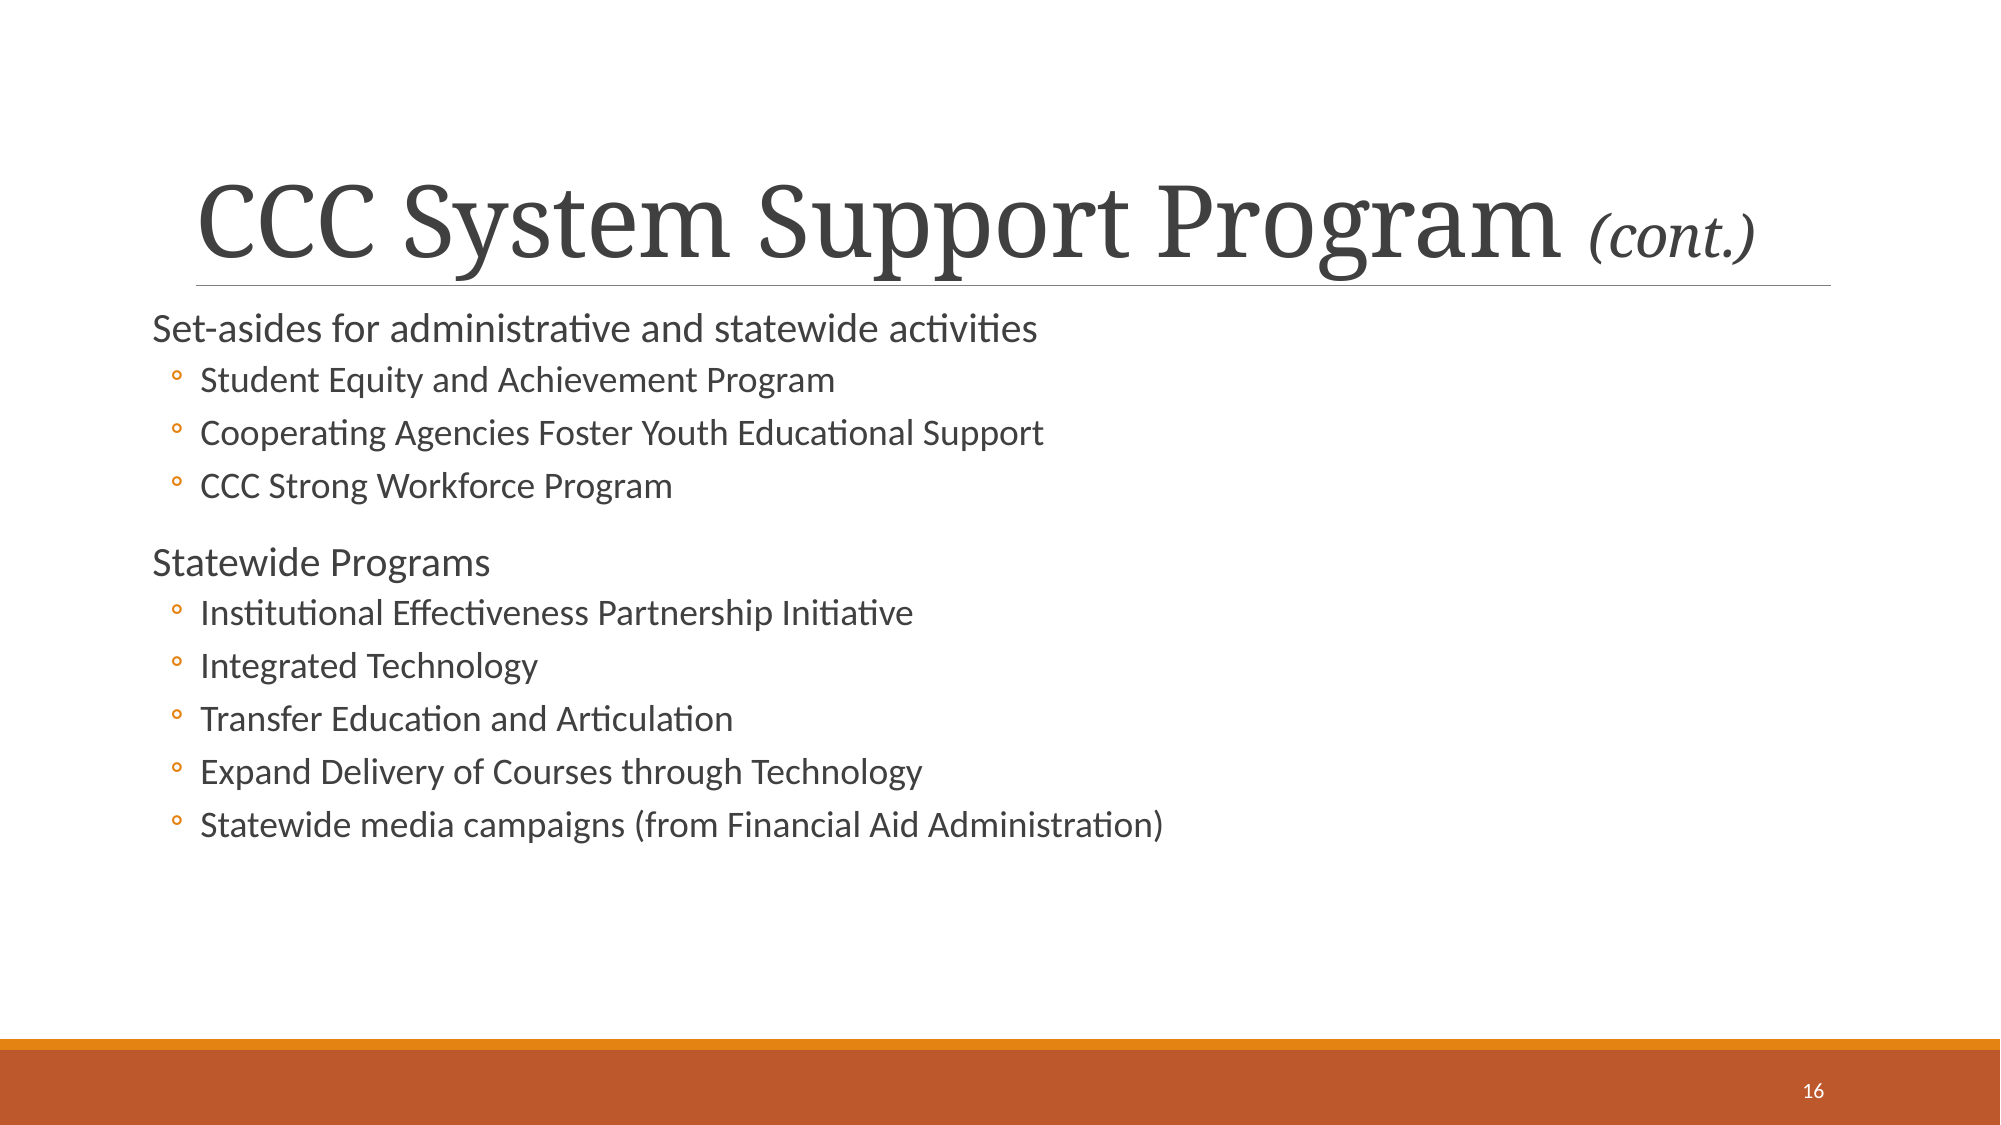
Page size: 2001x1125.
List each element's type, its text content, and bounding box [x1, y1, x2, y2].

slide_number 16 [1624, 1059, 1840, 1120]
list Set-asides for administrative and statewide activities Student Equity and Achievement Program Cooperating Agencies Foster Youth Educational Support CCC Strong Workforce Program Statewide Programs Institutional Effectiveness Partnership Initiative Integrated Technology Transfer Education and Articulation Expand Delivery of Courses through Technology Statewide media campaigns (from Financial Aid Administration) [137, 299, 1863, 952]
title CCC System Support Program (cont.) [180, 47, 1830, 285]
